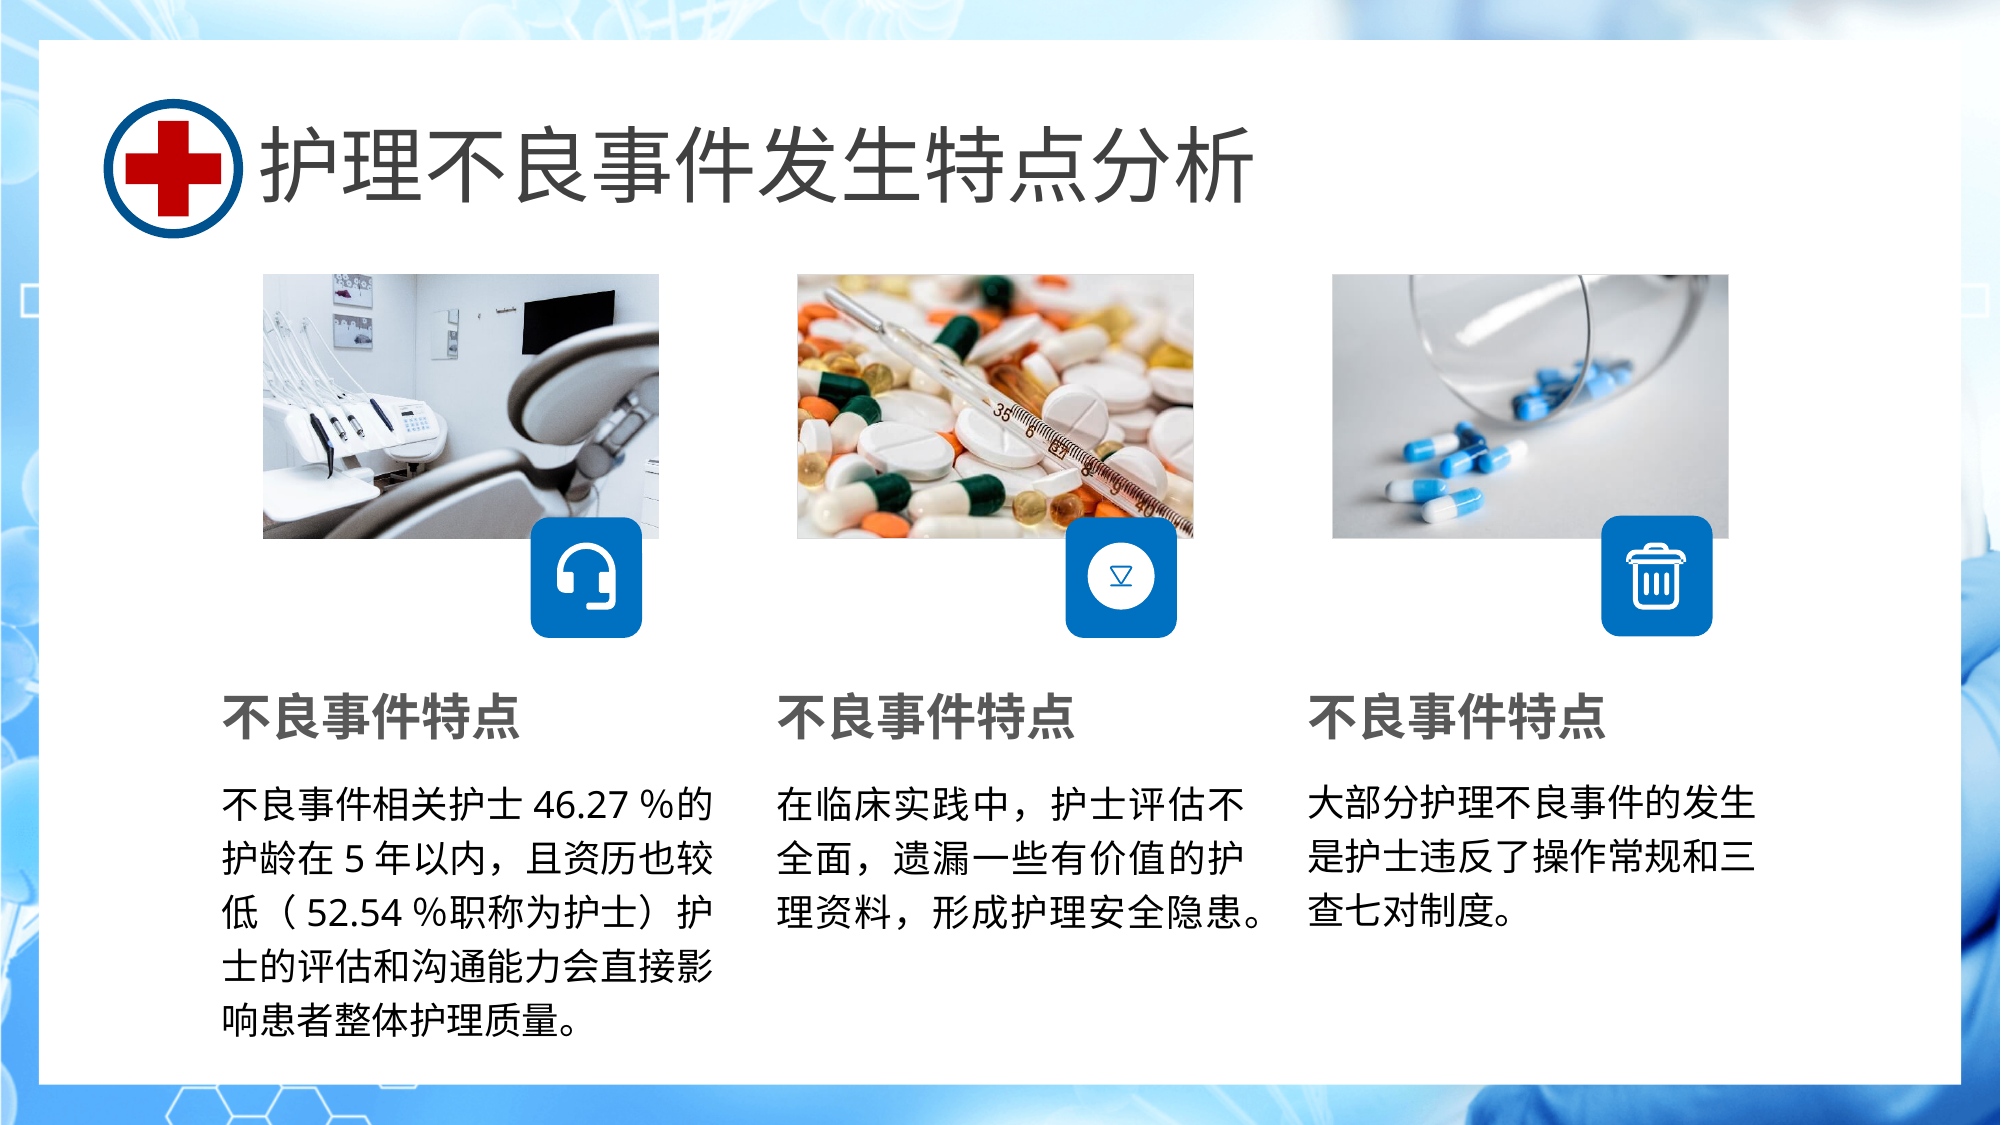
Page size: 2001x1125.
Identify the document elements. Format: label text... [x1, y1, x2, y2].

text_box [206, 665, 729, 1050]
text_box [1600, 539, 1714, 638]
text_box [1626, 542, 1687, 610]
text_box 护理不良事件发生特点分析 [243, 105, 1272, 220]
picture [3, 0, 1998, 1125]
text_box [761, 665, 1260, 941]
text_box [529, 539, 644, 640]
text_box [1087, 542, 1155, 610]
text_box [557, 542, 616, 610]
text_box [1064, 539, 1178, 640]
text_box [1292, 665, 1791, 938]
